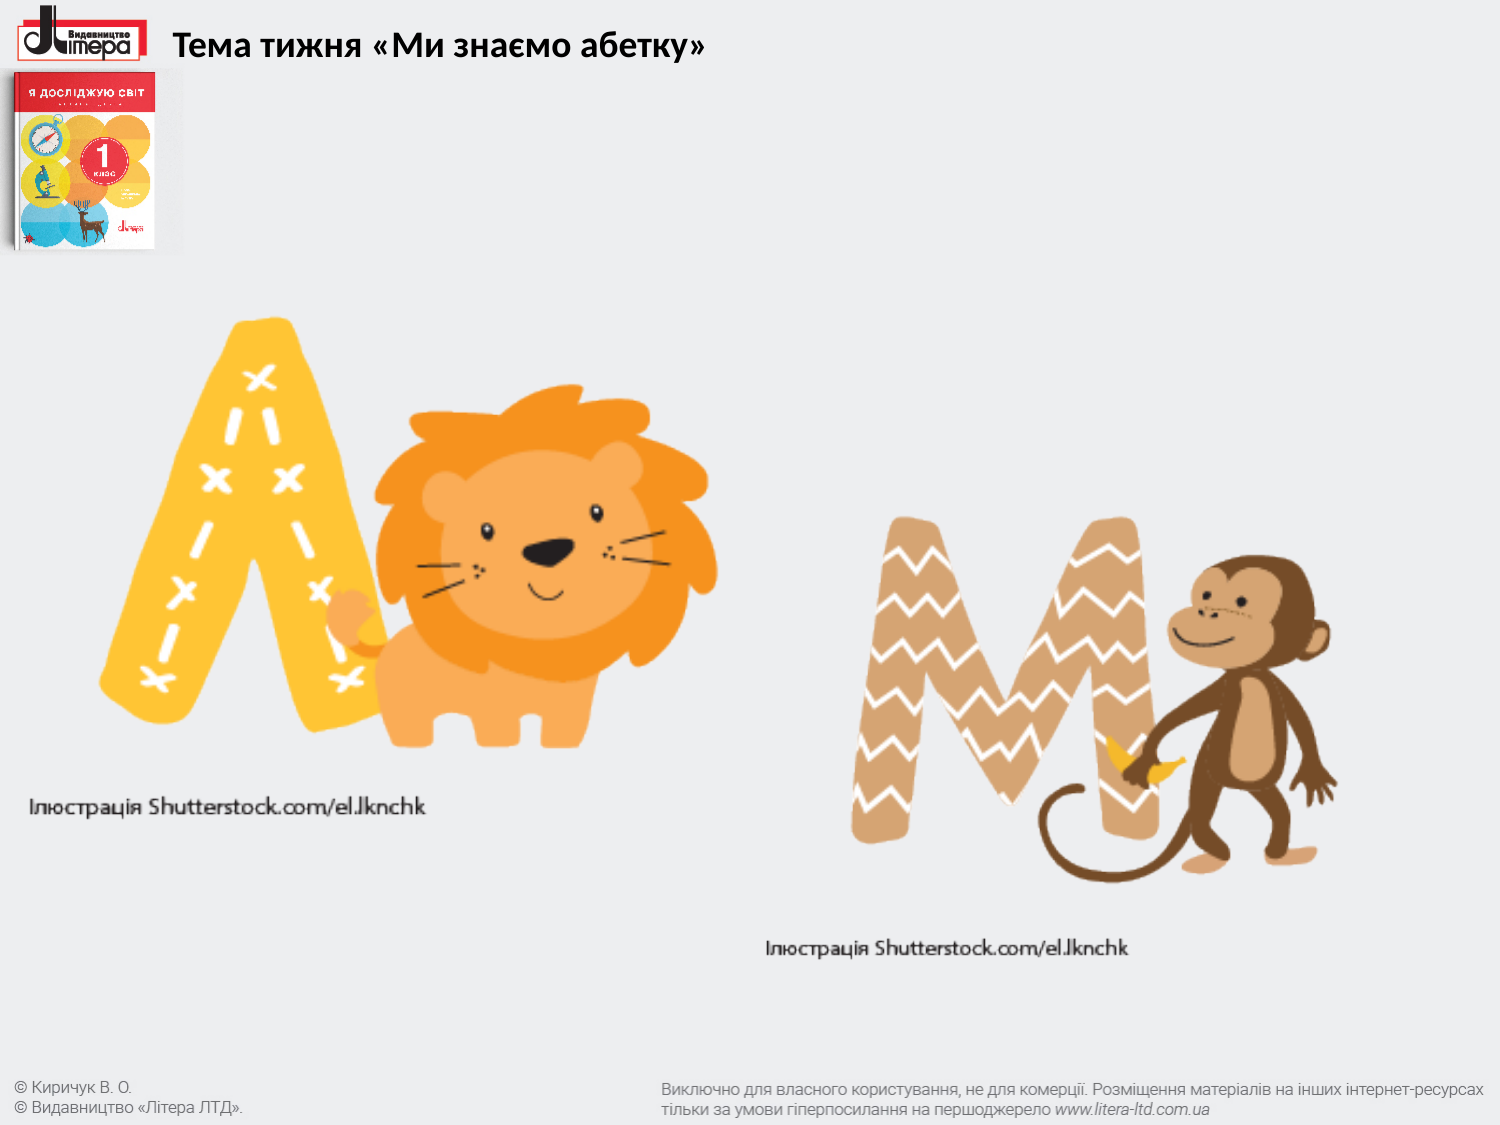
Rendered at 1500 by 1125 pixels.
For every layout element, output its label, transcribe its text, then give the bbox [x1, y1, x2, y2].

picture [0, 0, 1500, 1125]
text_box Тема тижня «Ми знаємо абетку» [158, 12, 916, 73]
